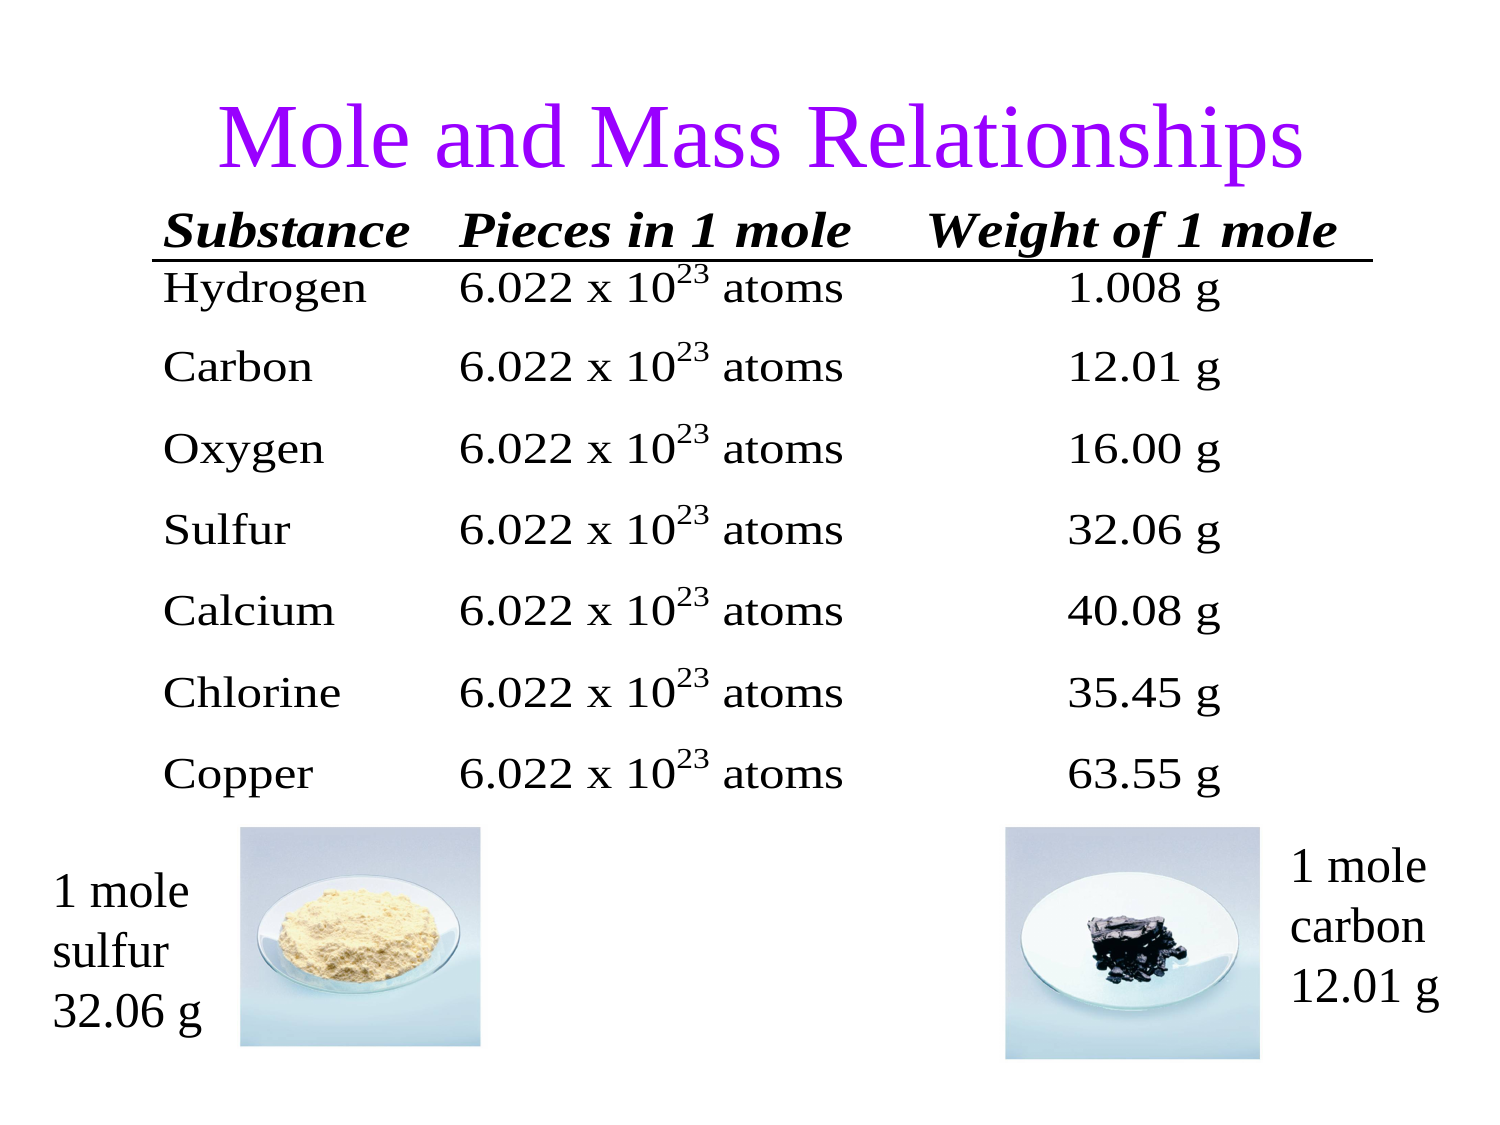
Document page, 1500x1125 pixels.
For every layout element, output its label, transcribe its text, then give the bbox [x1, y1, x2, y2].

picture [237, 824, 488, 1049]
text_box Mole and Mass Relationships [124, 37, 1400, 225]
picture [999, 824, 1263, 1064]
text_box 1 mole sulfur 32.06 g [37, 849, 232, 1046]
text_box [137, 199, 1451, 851]
text_box 1 mole carbon 12.01 g [1275, 824, 1463, 1021]
